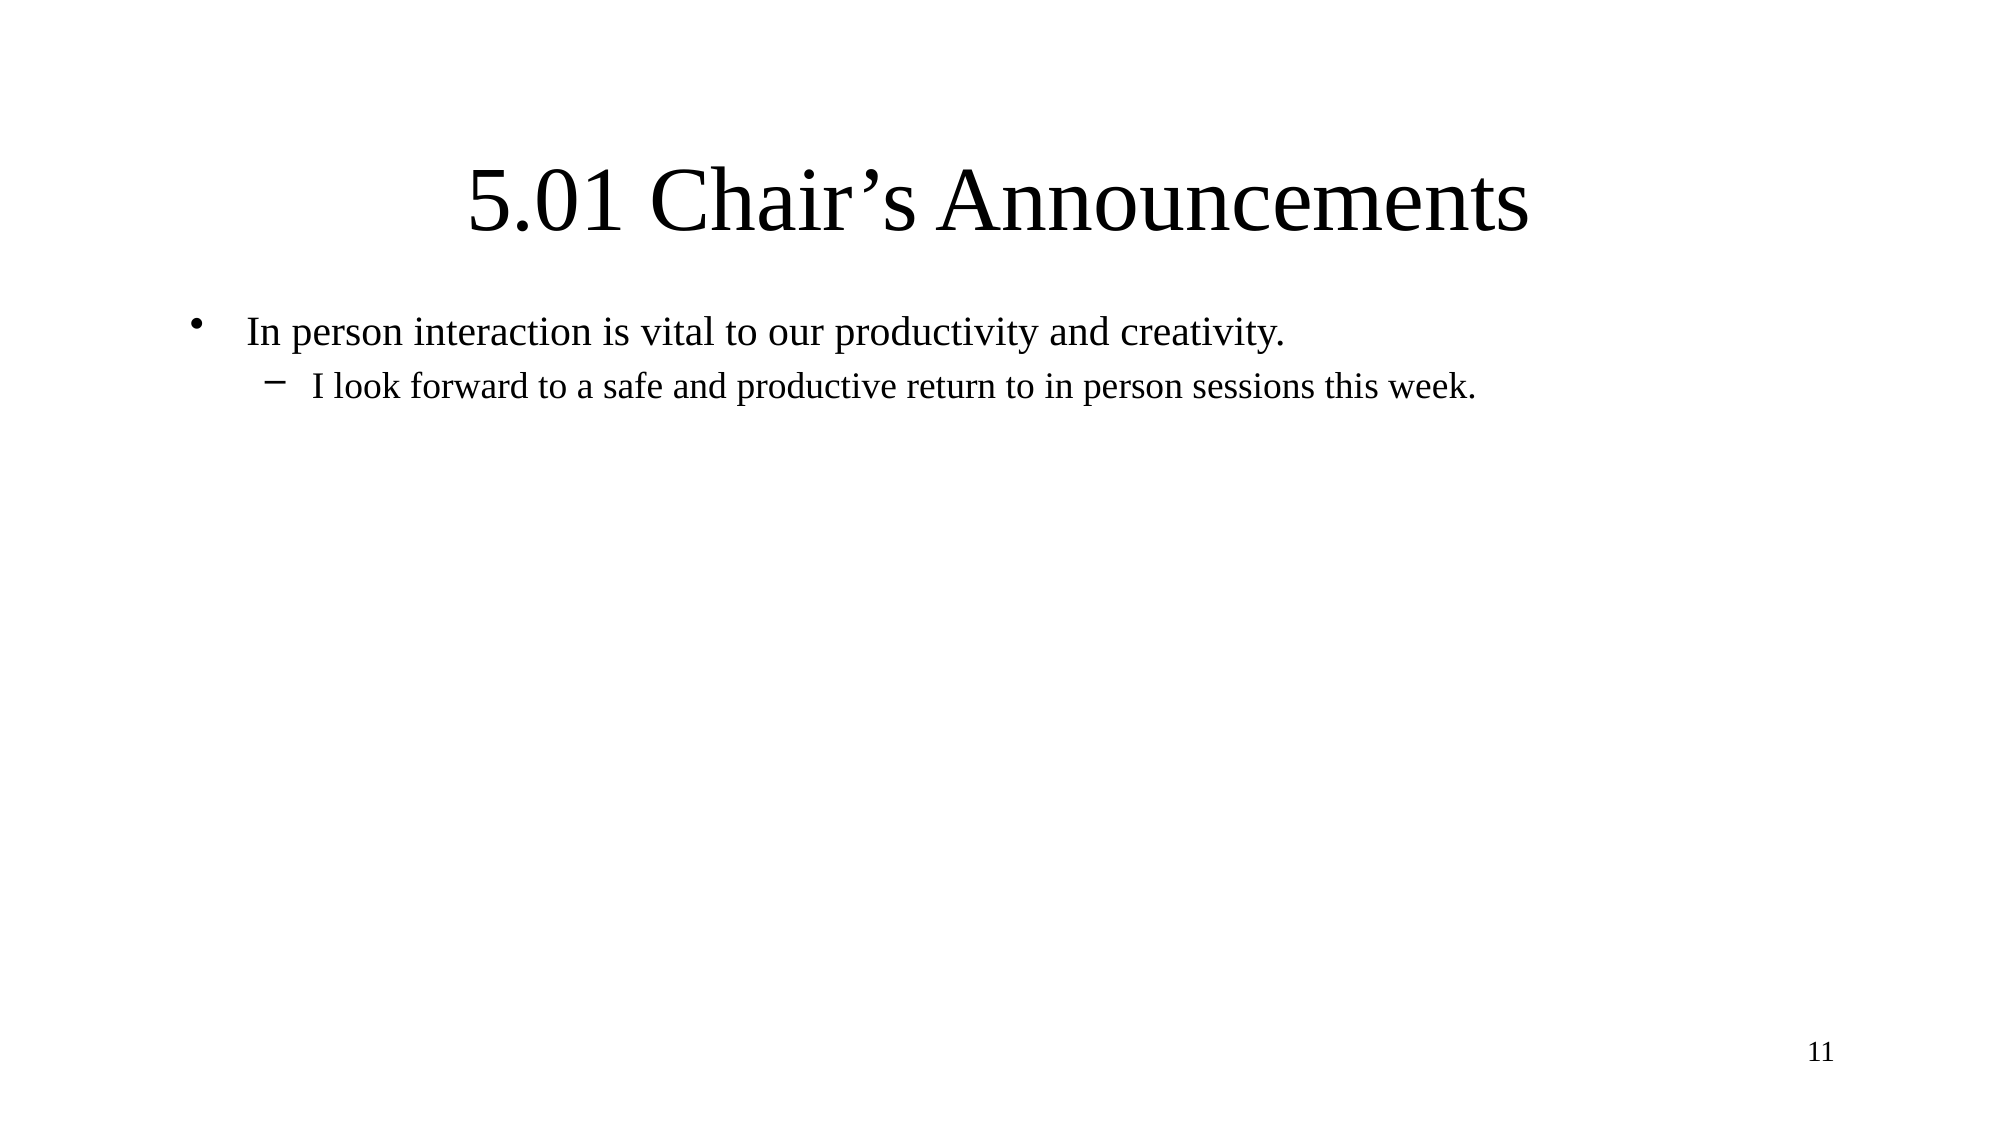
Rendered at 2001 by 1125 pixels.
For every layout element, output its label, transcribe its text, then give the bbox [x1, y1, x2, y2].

list In person interaction is vital to our productivity and creativity. I look forward to a safe and productive return to in person sessions this week. [174, 296, 1788, 972]
title 5.01 Chair’s Announcements [149, 99, 1851, 288]
slide_number 11 [1433, 1024, 1851, 1101]
